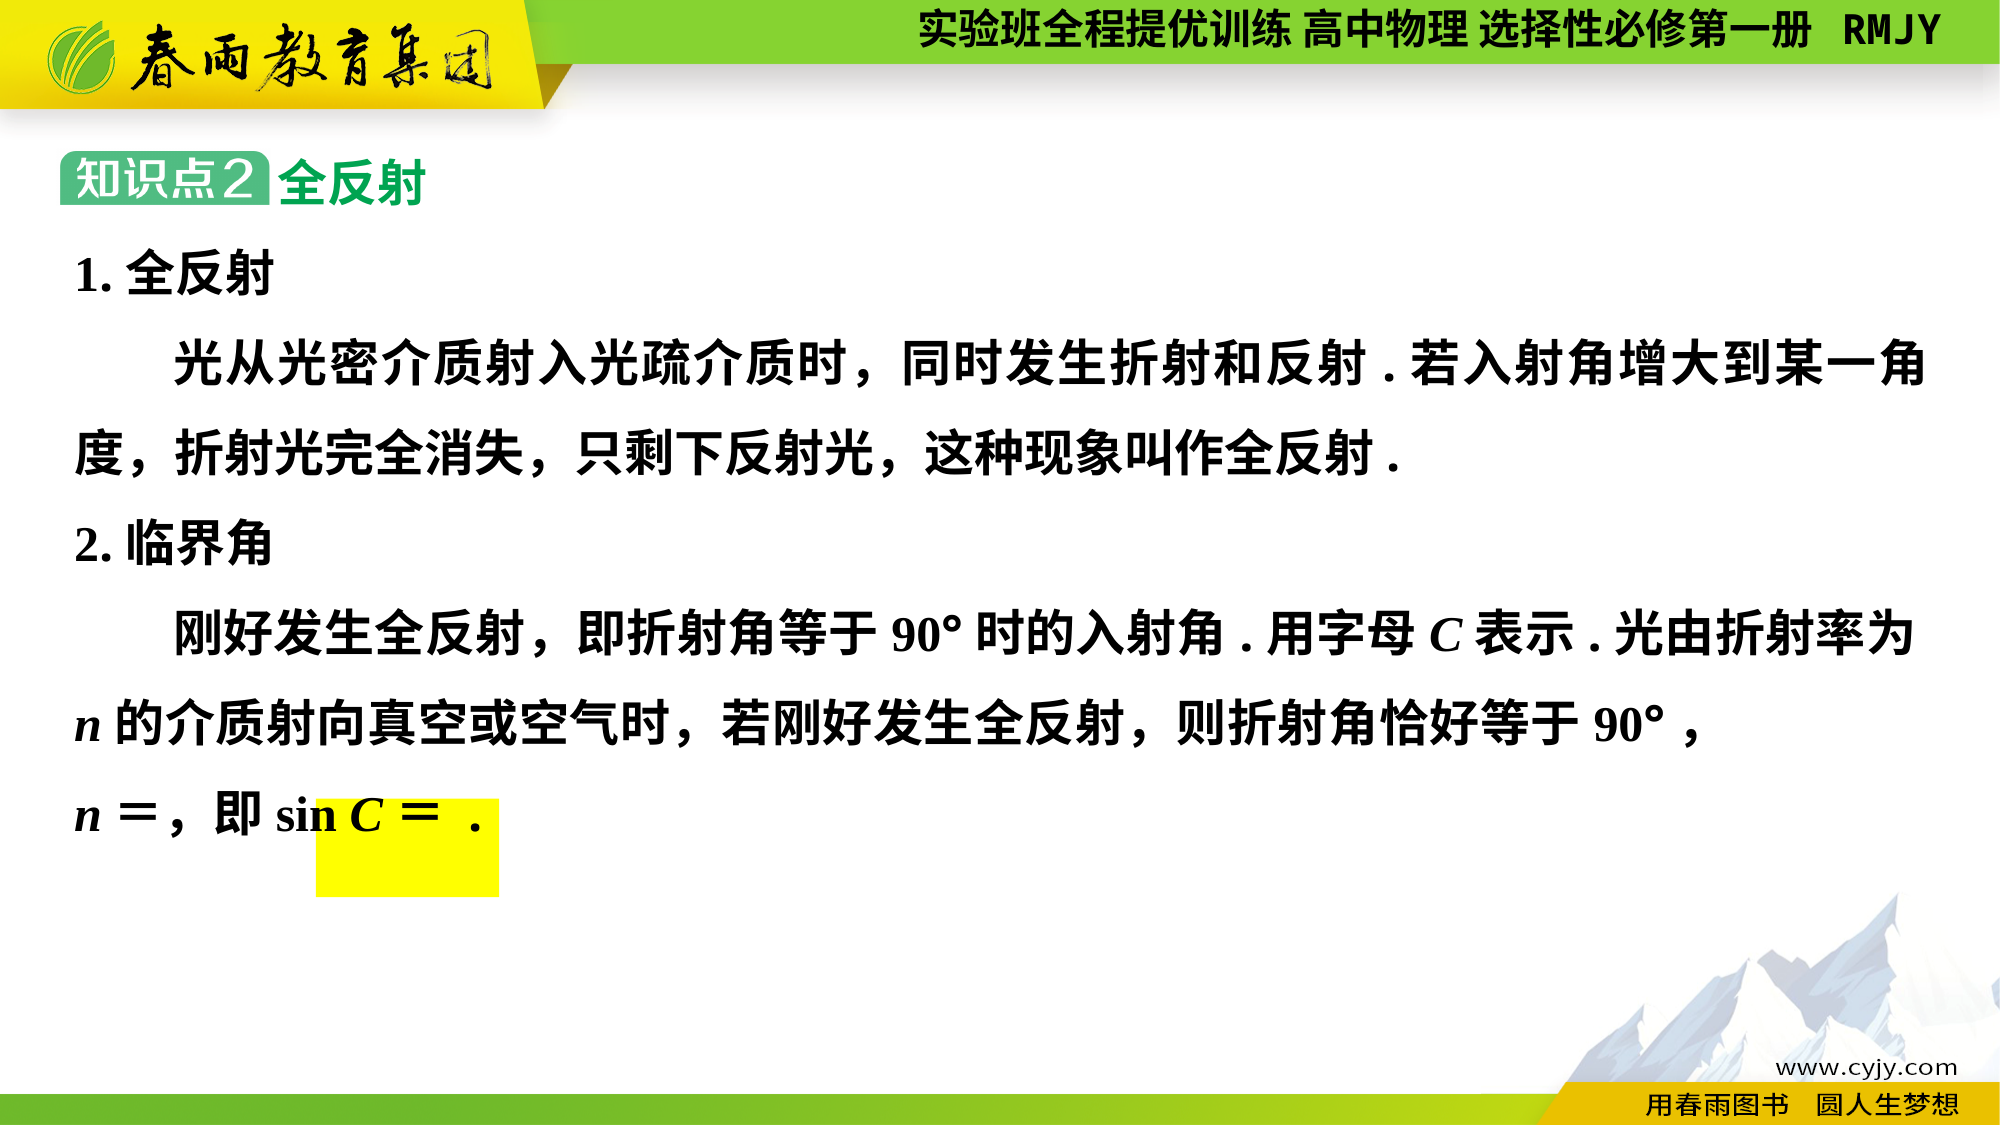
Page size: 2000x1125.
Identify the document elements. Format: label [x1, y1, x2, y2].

text_box [315, 798, 500, 898]
picture [0, 0, 2000, 1125]
